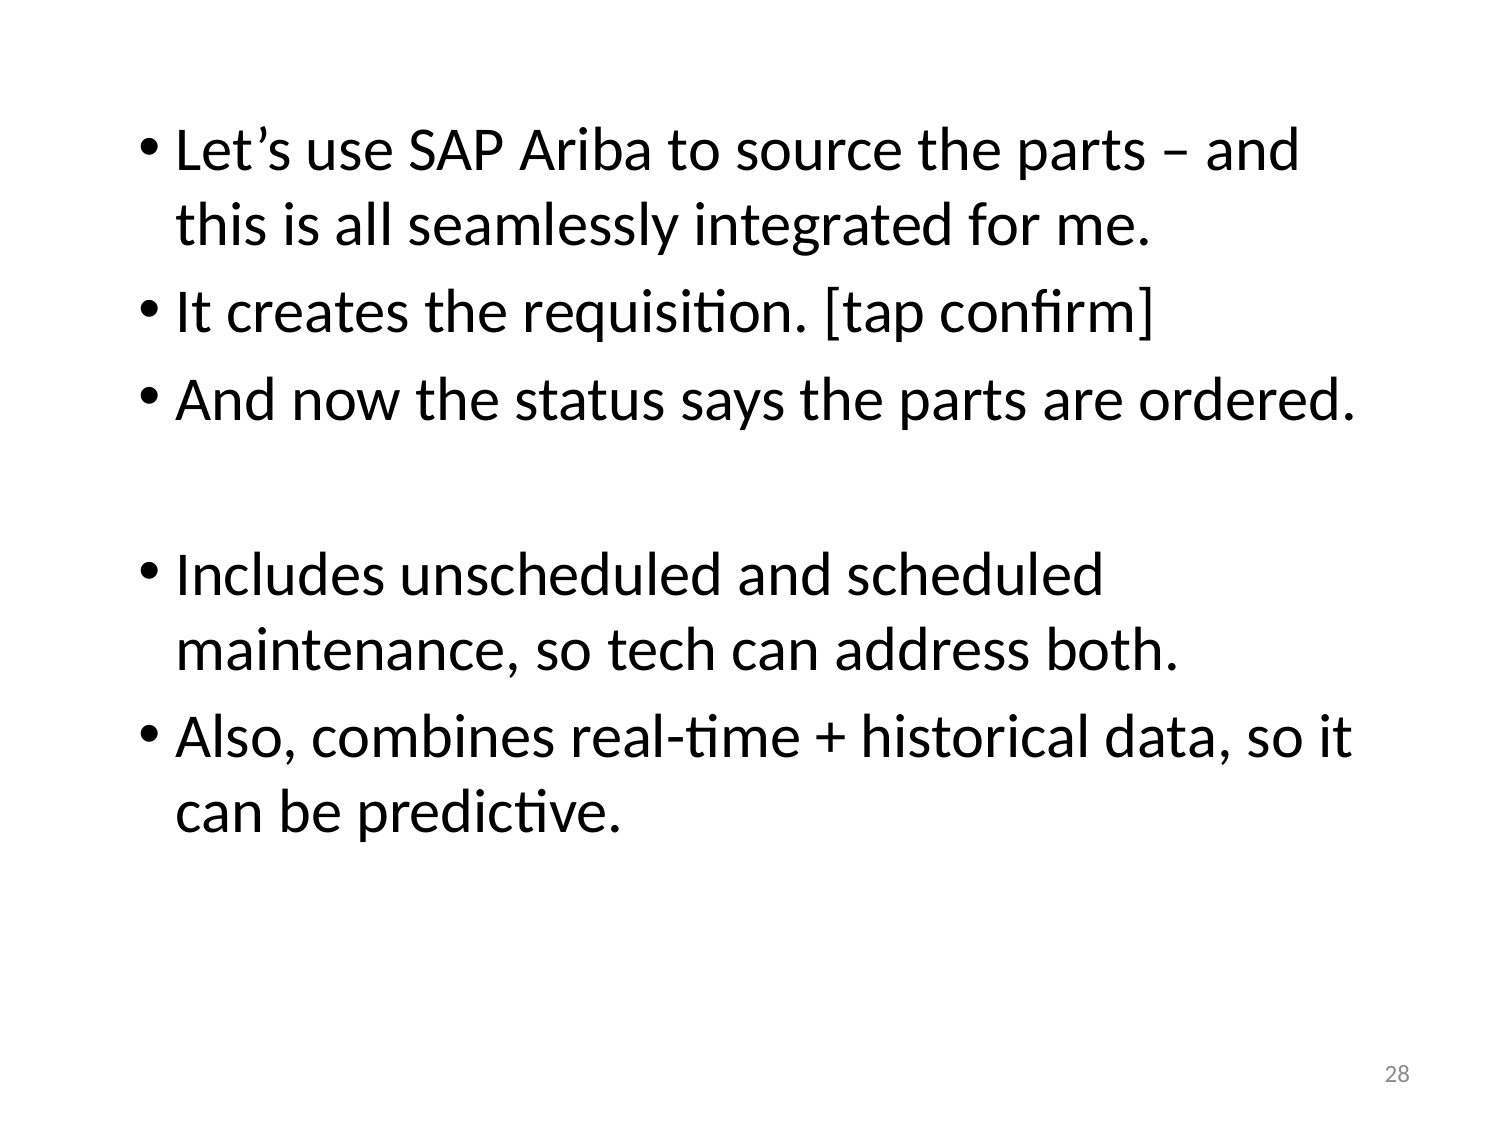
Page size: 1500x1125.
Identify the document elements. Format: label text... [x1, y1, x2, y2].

slide_number 28 [1074, 1042, 1425, 1103]
list Let’s use SAP Ariba to source the parts – and this is all seamlessly integrated for me. It creates the requisition. [tap confirm] And now the status says the parts are ordered. Includes unscheduled and scheduled maintenance, so tech can address both. Also, combines real-time + historical data, so it can be predictive. [75, 100, 1425, 1103]
